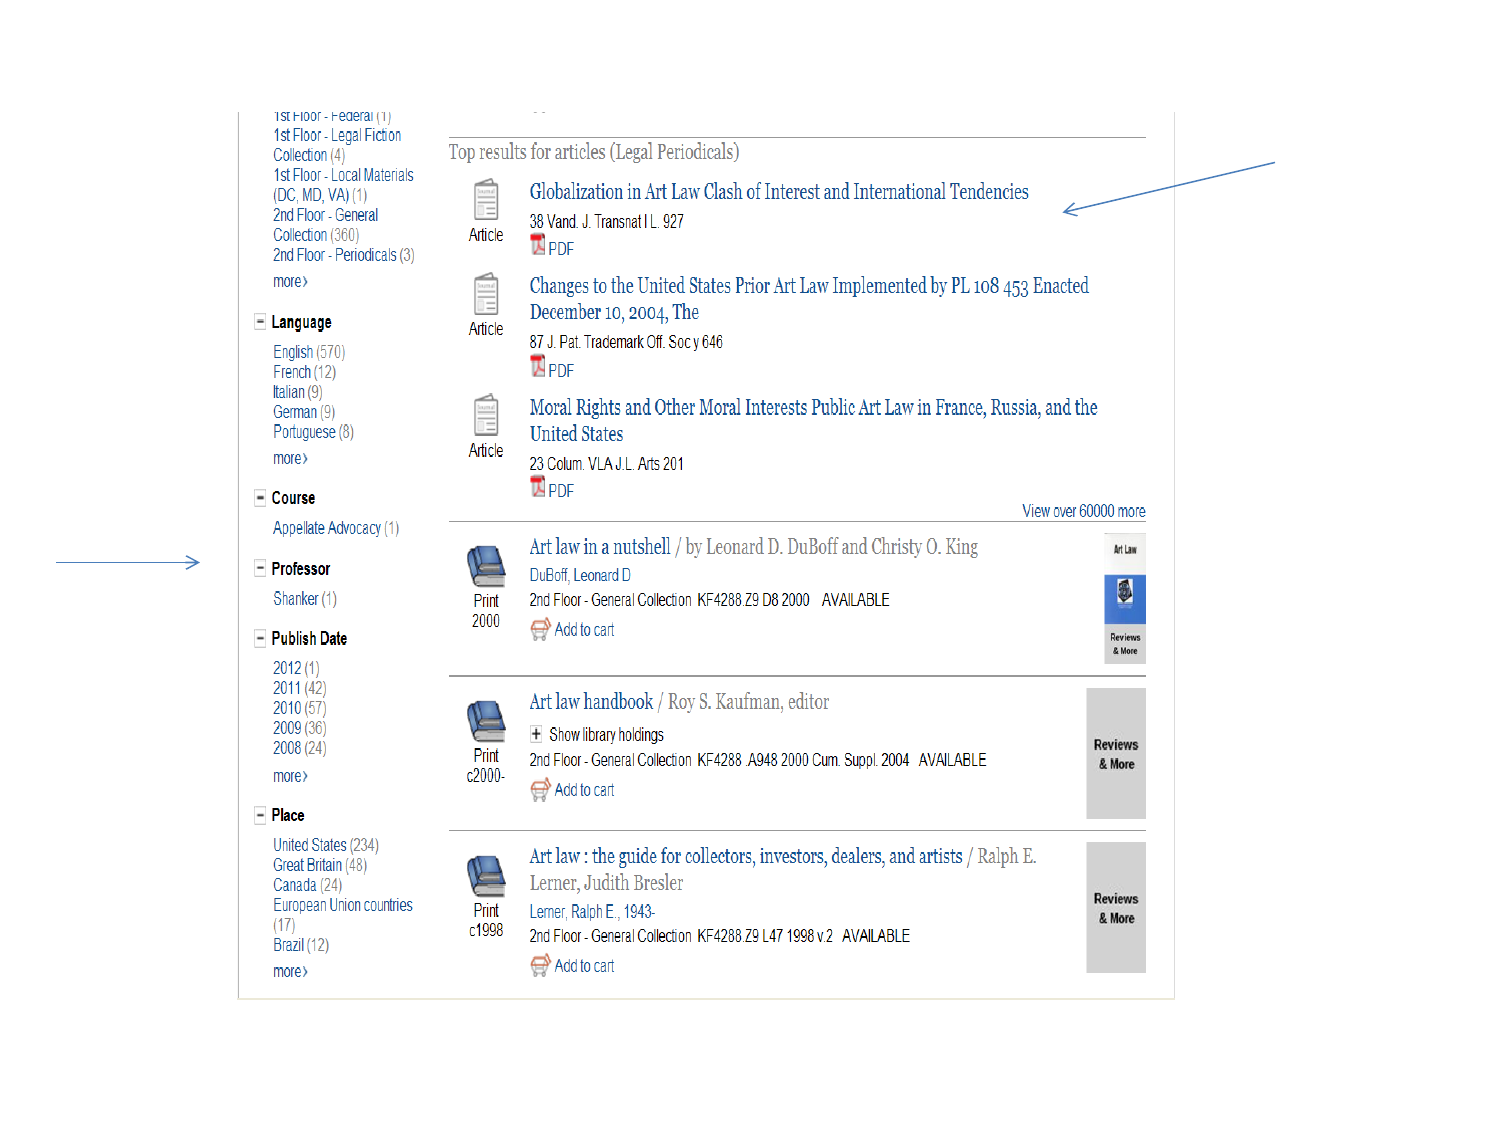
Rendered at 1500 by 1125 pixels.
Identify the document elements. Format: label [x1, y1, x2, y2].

picture [237, 112, 1176, 1001]
text_box [1062, 162, 1276, 213]
